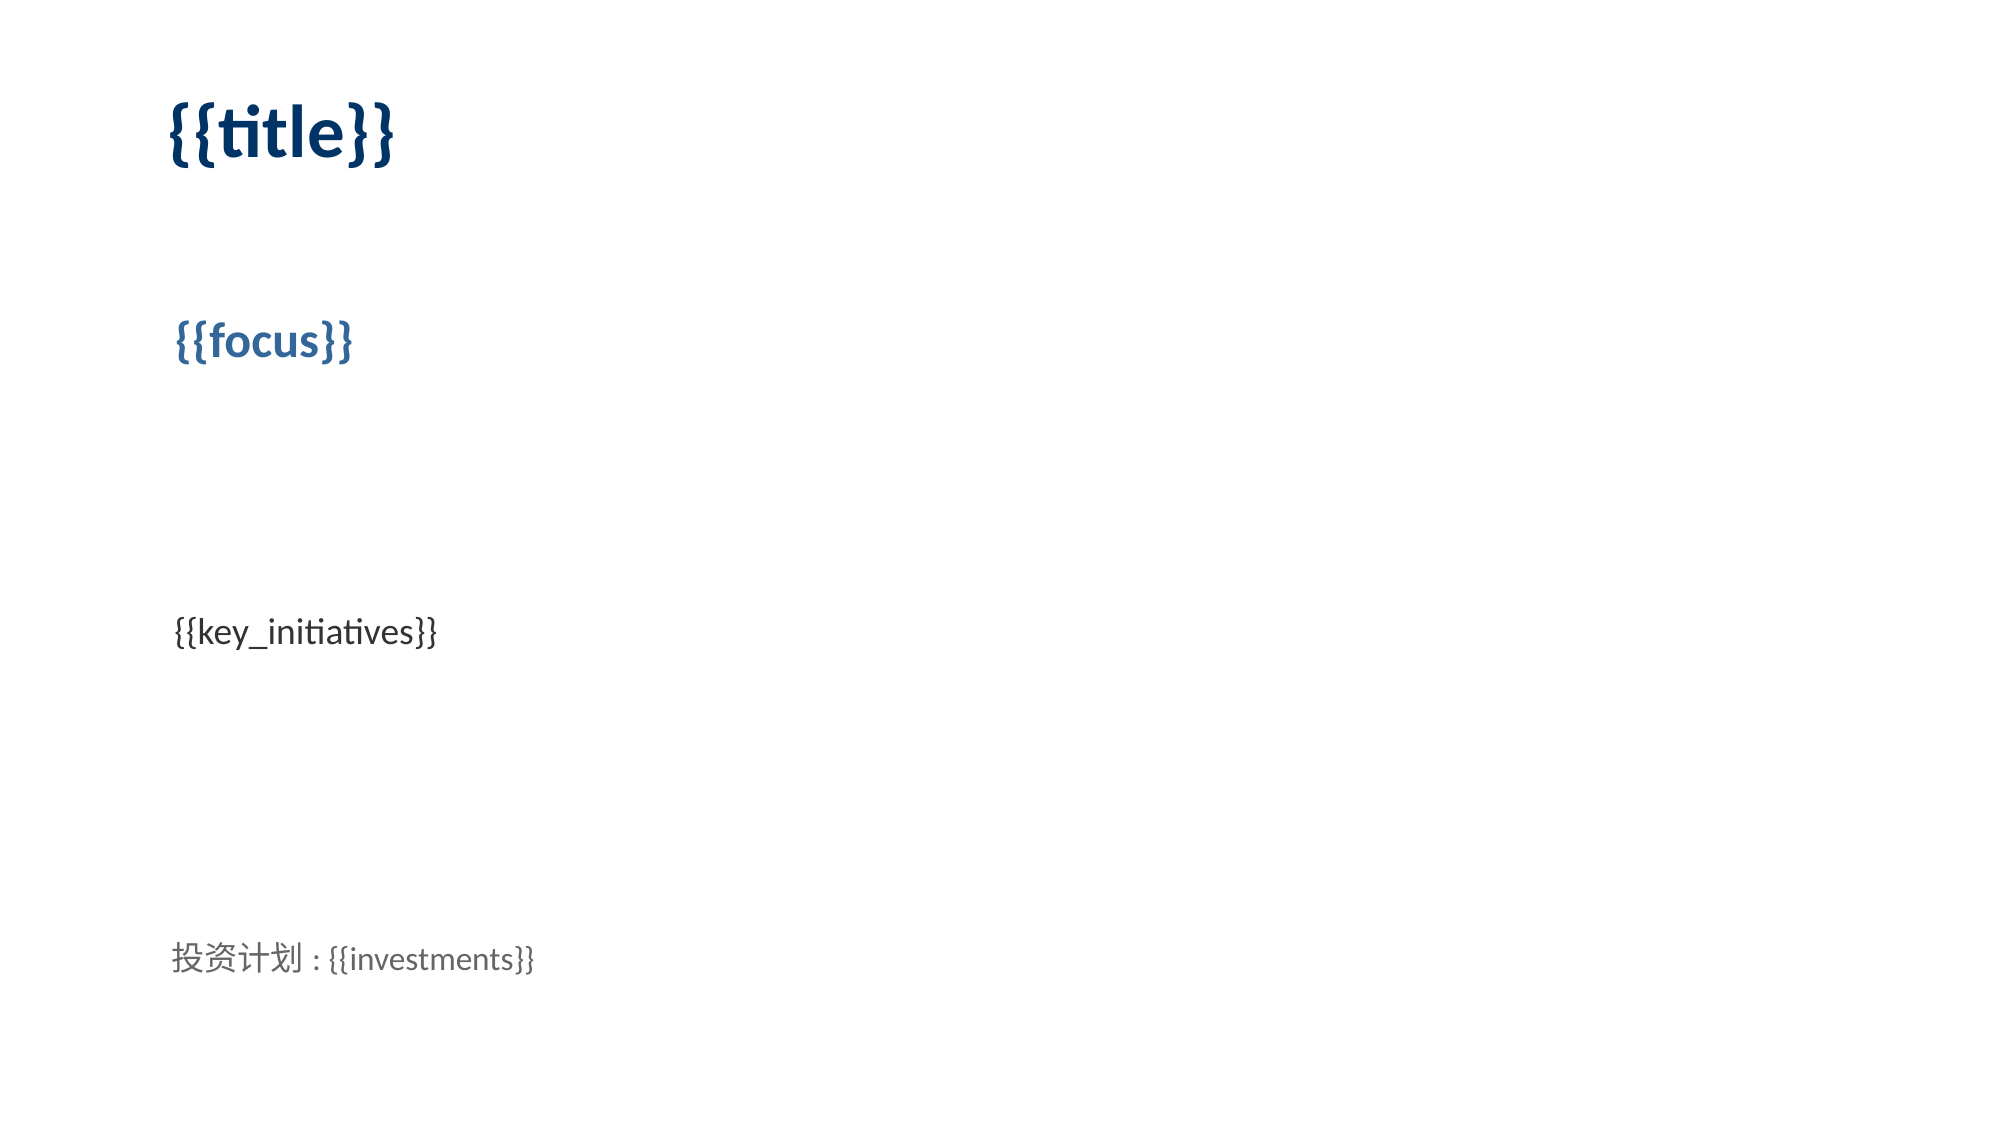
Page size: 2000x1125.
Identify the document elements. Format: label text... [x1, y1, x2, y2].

text_box {{focus}} [160, 299, 369, 375]
text_box 投资计划: {{investments}} [156, 929, 550, 985]
text_box {{key_initiatives}} [159, 599, 453, 660]
text_box {{title}} [152, 74, 412, 180]
